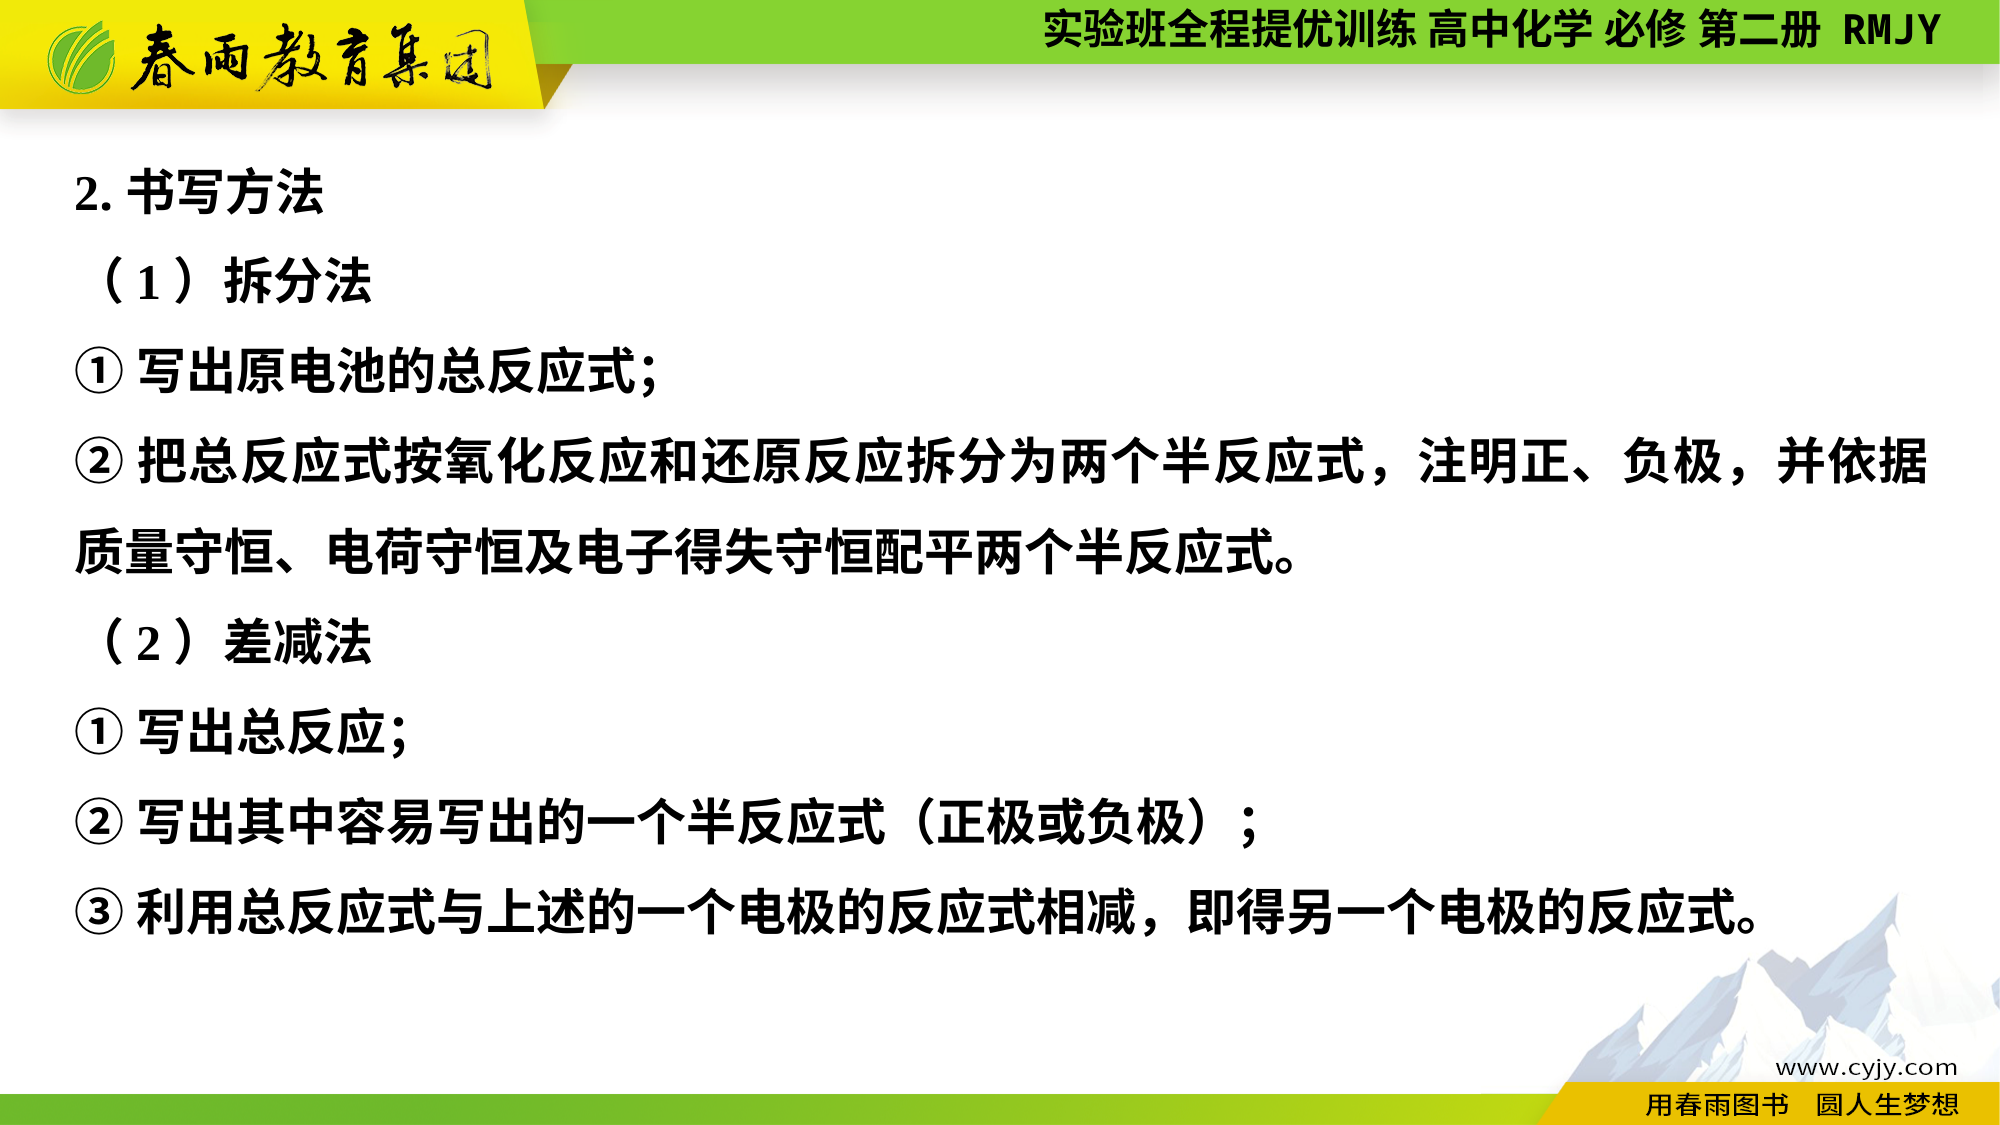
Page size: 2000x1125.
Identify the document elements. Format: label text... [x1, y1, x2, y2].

picture [0, 0, 2000, 1125]
list 2.书写方法 （1）拆分法 ①写出原电池的总反应式； ②把总反应式按氧化反应和还原反应拆分为两个半反应式，注明正、负极，并依据质量守恒、电荷守恒及电子得失守恒配平两个半反应式。 （2）差减法 ①写出总反应； ②写出其中容易写出的一个半反应式（正极或负极）； ③利用总反应式与上述的一个电极的反应式相减，即得另一个电极的反应式。 [59, 122, 1944, 956]
